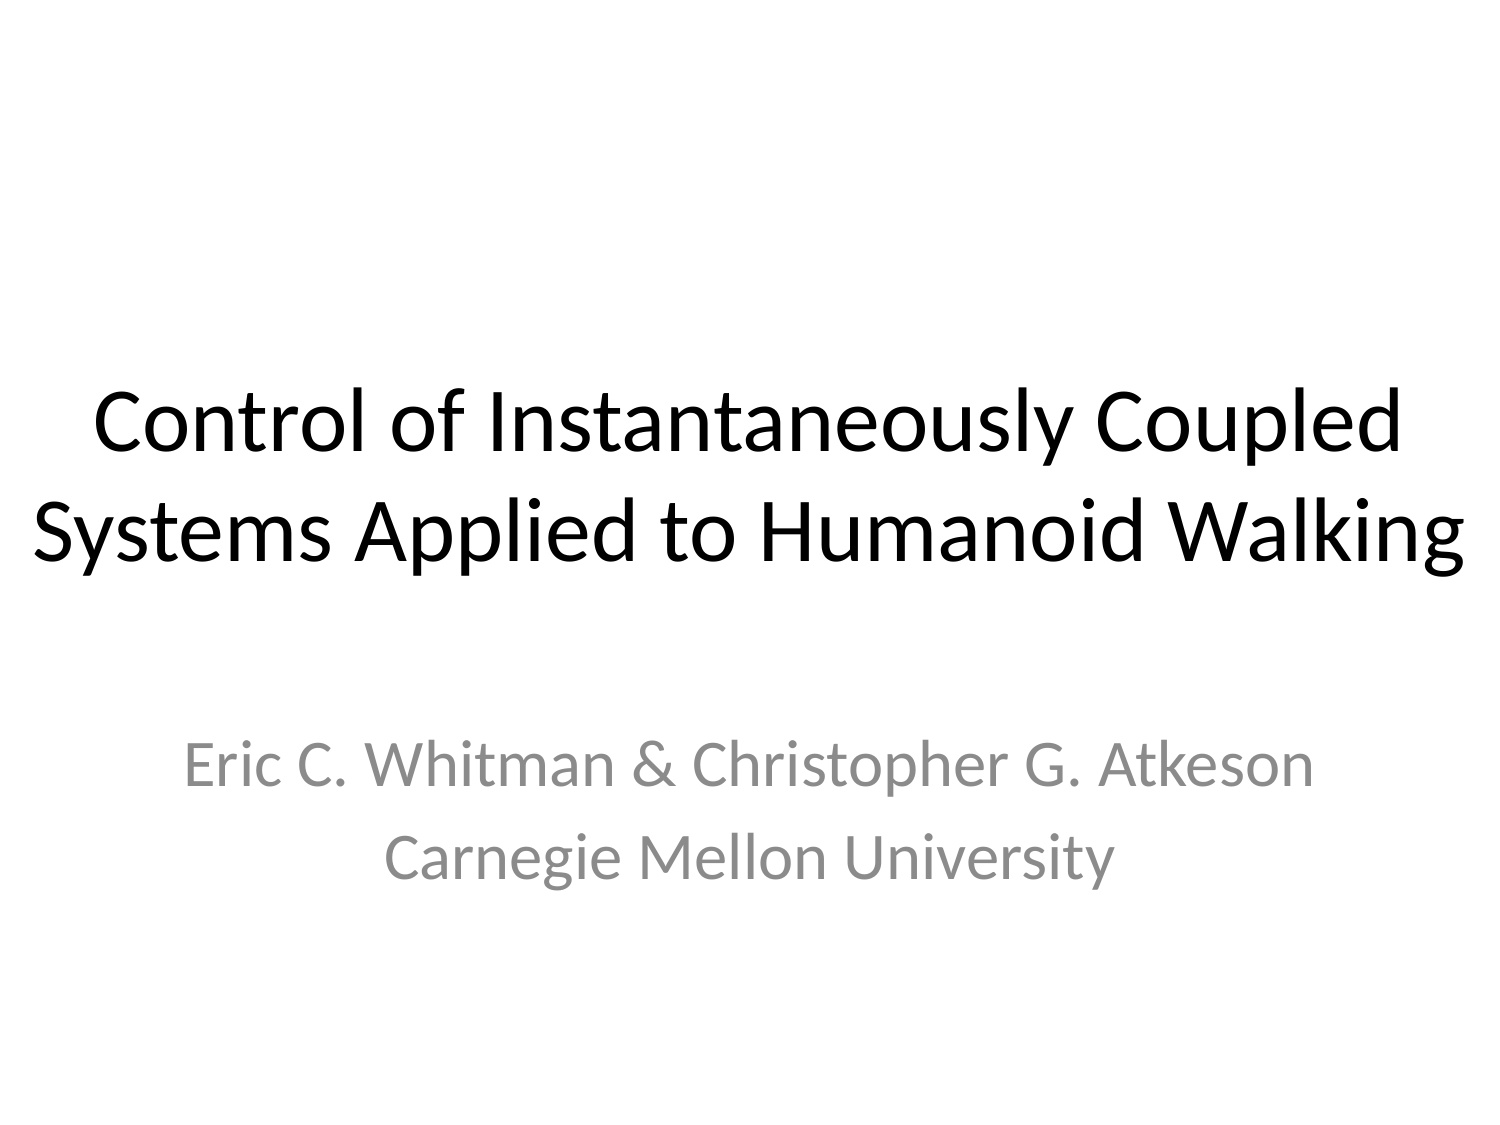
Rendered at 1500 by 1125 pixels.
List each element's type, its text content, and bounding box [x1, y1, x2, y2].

title Control of Instantaneously Coupled Systems Applied to Humanoid Walking [0, 349, 1500, 591]
subtitle Eric C. Whitman & Christopher G. Atkeson Carnegie Mellon University [0, 712, 1500, 1000]
